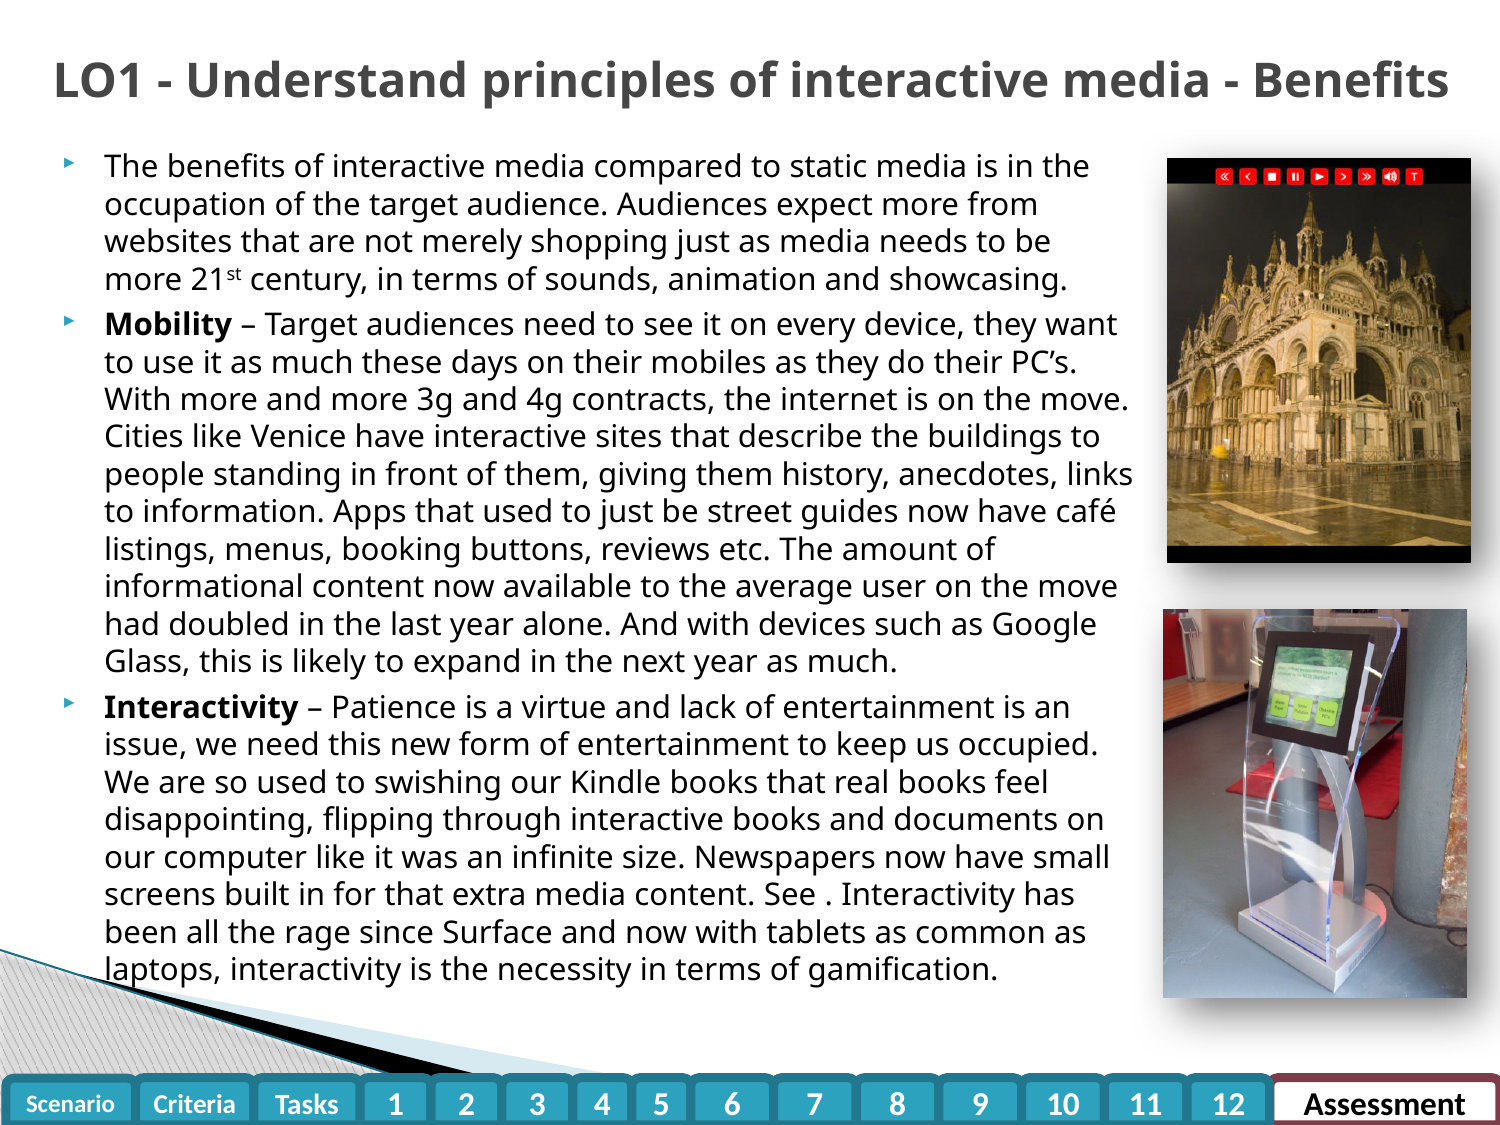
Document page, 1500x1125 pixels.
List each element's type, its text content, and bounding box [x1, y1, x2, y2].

title LO1 - Understand principles of interactive media - Benefits [37, 19, 1471, 138]
picture [1167, 158, 1471, 563]
list The benefits of interactive media compared to static media is in the occupation of the target audience. Audiences expect more from websites that are not merely shopping just as media needs to be more 21st century, in terms of sounds, animation and showcasing. Mobility – Target audiences need to see it on every device, they want to use it as much these days on their mobiles as they do their PC’s. With more and more 3g and 4g contracts, the internet is on the move. Cities like Venice have interactive sites that describe the buildings to people standing in front of them, giving them history, anecdotes, links to information. Apps that used to just be street guides now have café listings, menus, booking buttons, reviews etc. The amount of informational content now available to the average user on the move had doubled in the last year alone. And with devices such as Google Glass, this is likely to expand in the next year as much. Interactivity – Patience is a virtue and lack of entertainment is an issue, we need this new form of entertainment to keep us occupied. We are so used to swishing our Kindle books that real books feel disappointing, flipping through interactive books and documents on our computer like it was an infinite size. Newspapers now have small screens built in for that extra media content. See . Interactivity has been all the rage since Surface and now with tablets as common as laptops, interactivity is the necessity in terms of gamification. [29, 138, 1152, 1071]
picture [1163, 609, 1467, 998]
